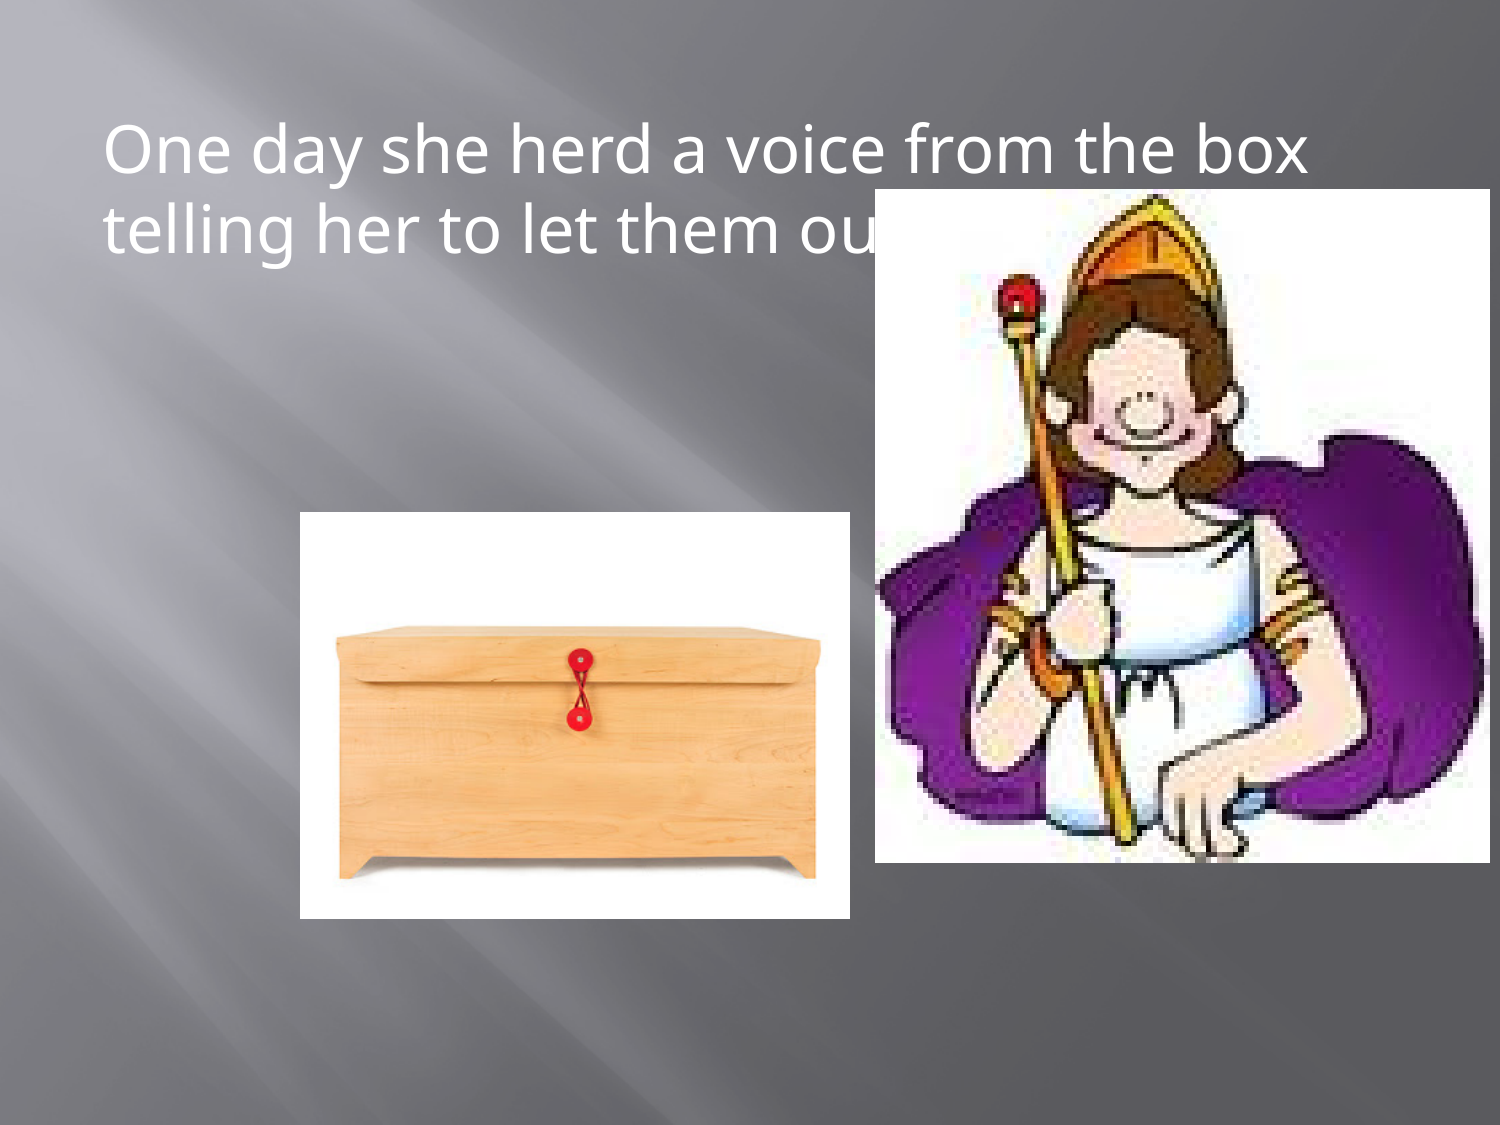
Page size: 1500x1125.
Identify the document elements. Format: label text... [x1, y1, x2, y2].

text_box One day she herd a voice from the box telling her to let them out. [87, 99, 1500, 275]
picture [874, 188, 1490, 863]
picture [299, 512, 851, 919]
